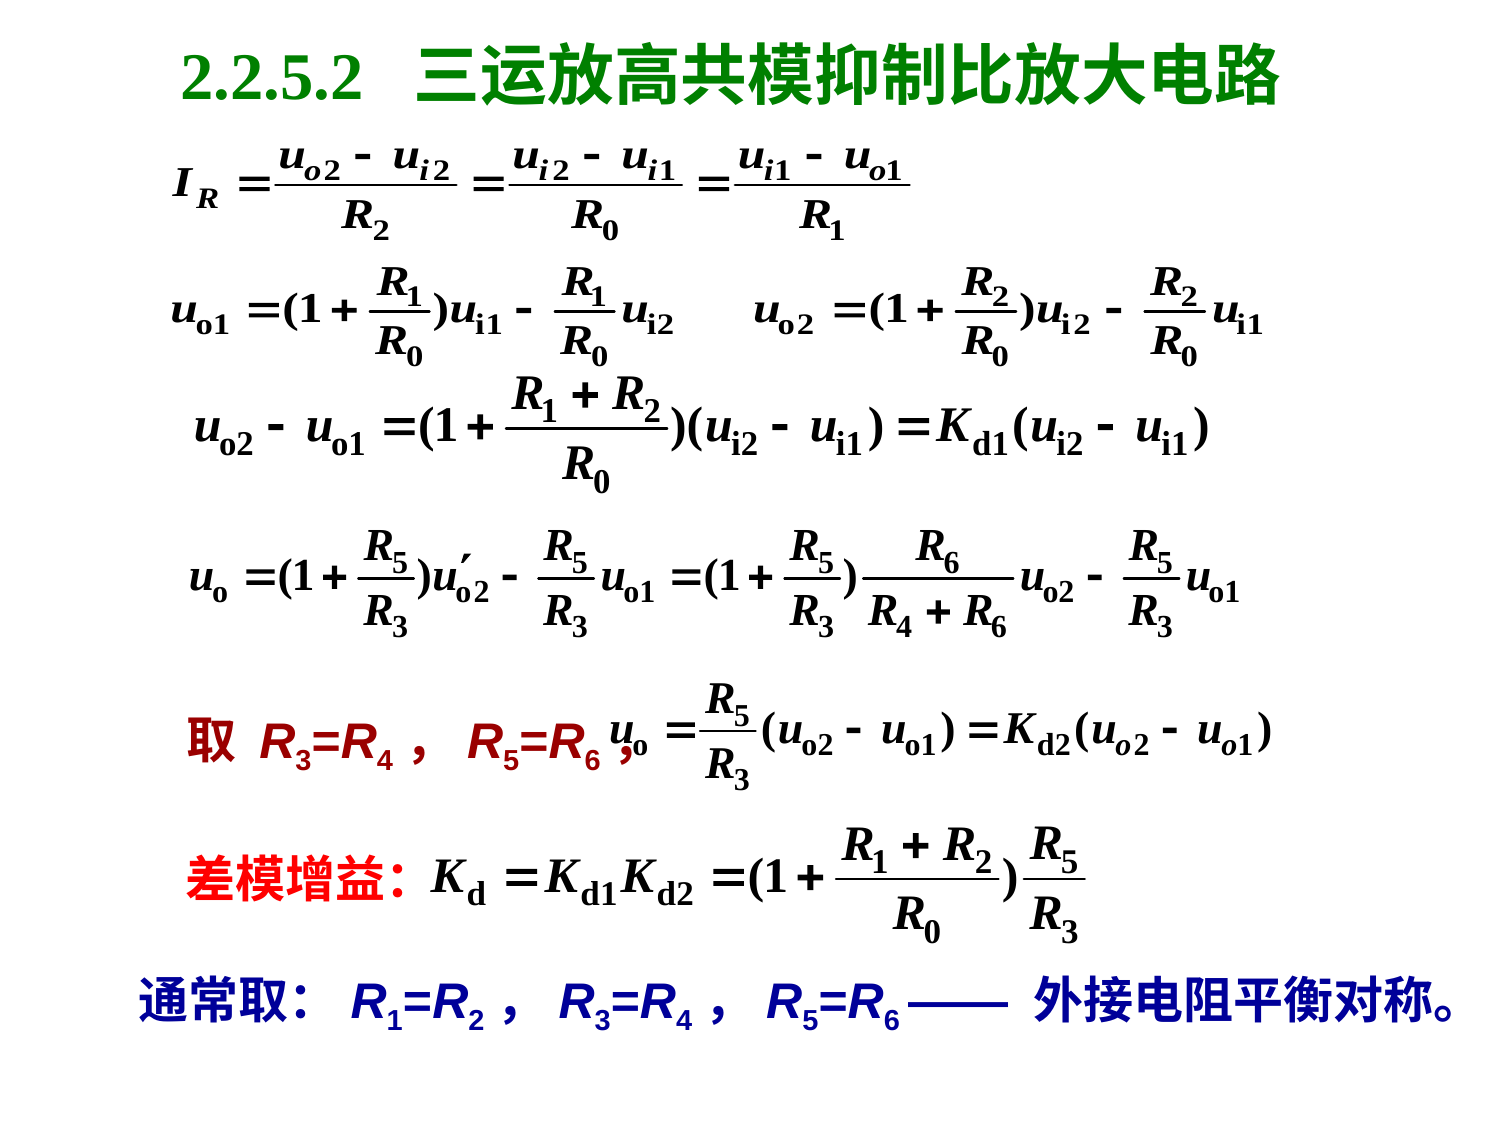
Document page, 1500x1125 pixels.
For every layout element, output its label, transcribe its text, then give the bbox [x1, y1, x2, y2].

title 2.2.5.2 三运放高共模抑制比放大电路 [34, 0, 1386, 188]
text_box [187, 362, 1217, 503]
text_box 通常取：R1=R2，R3=R4，R5=R6 —— 外接电阻平衡对称。 [123, 953, 1500, 1044]
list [163, 128, 1278, 376]
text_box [182, 515, 1247, 647]
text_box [170, 810, 1093, 953]
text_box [171, 668, 1279, 799]
